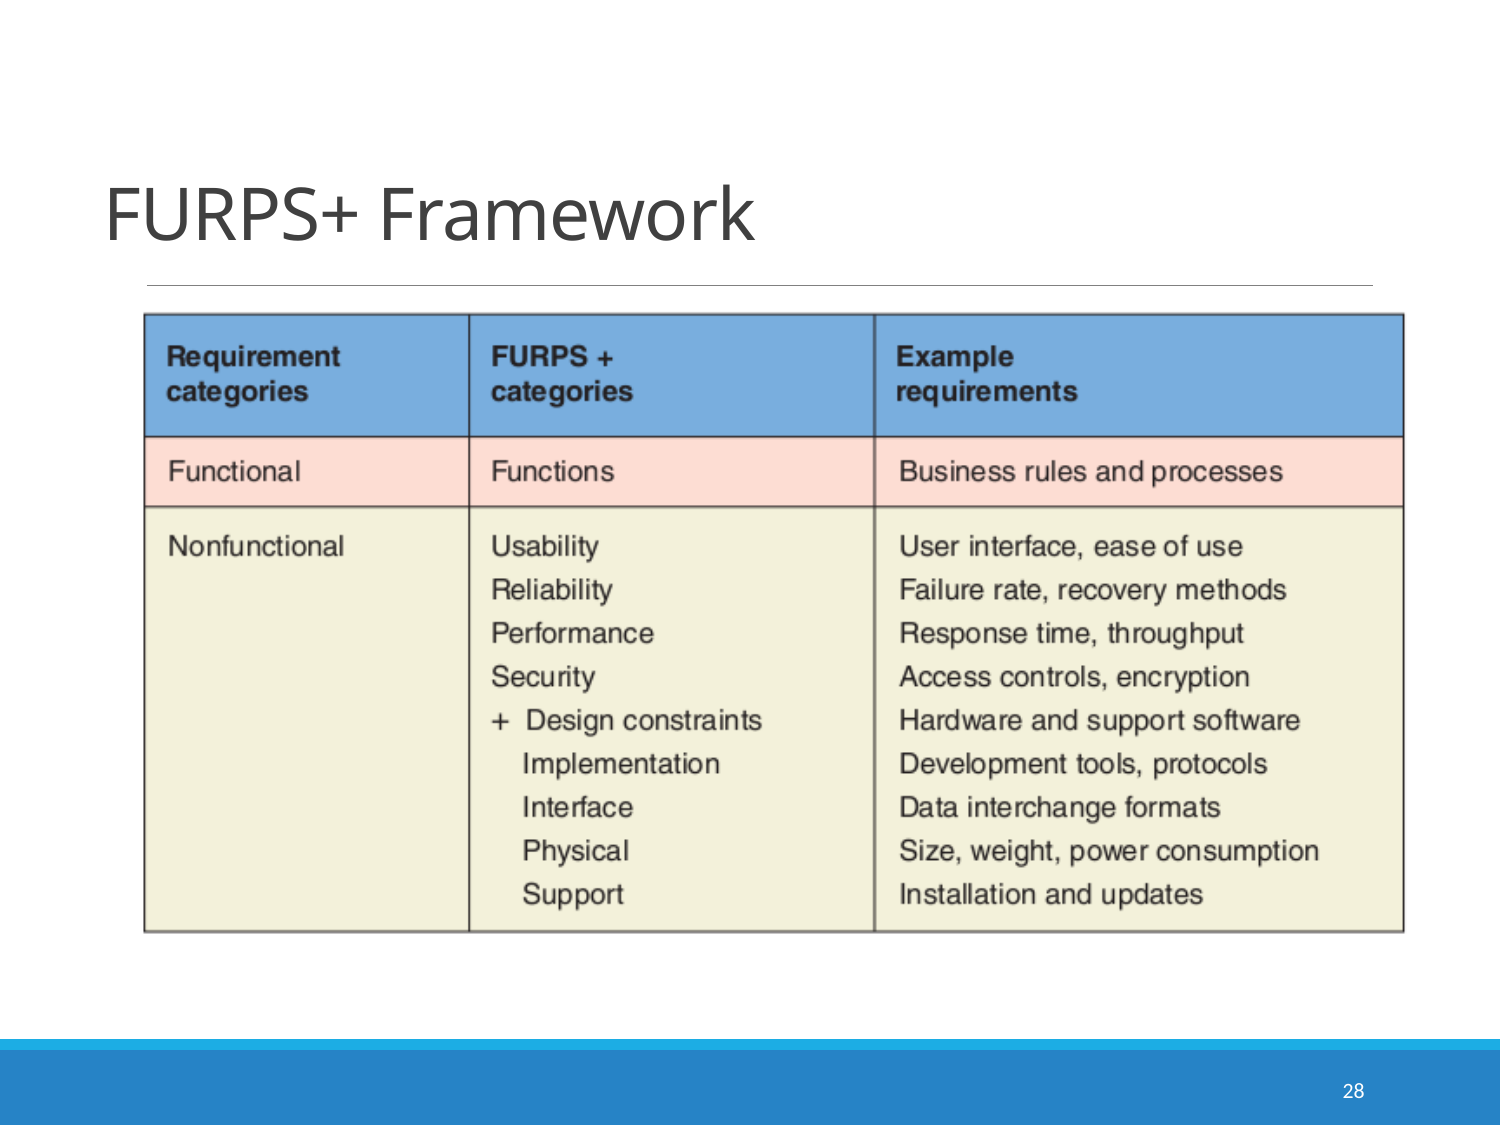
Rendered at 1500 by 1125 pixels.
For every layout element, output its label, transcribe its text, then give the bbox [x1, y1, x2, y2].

picture [122, 290, 1418, 953]
title FURPS+ Framework [88, 172, 1323, 263]
slide_number 28 [1218, 1059, 1380, 1120]
